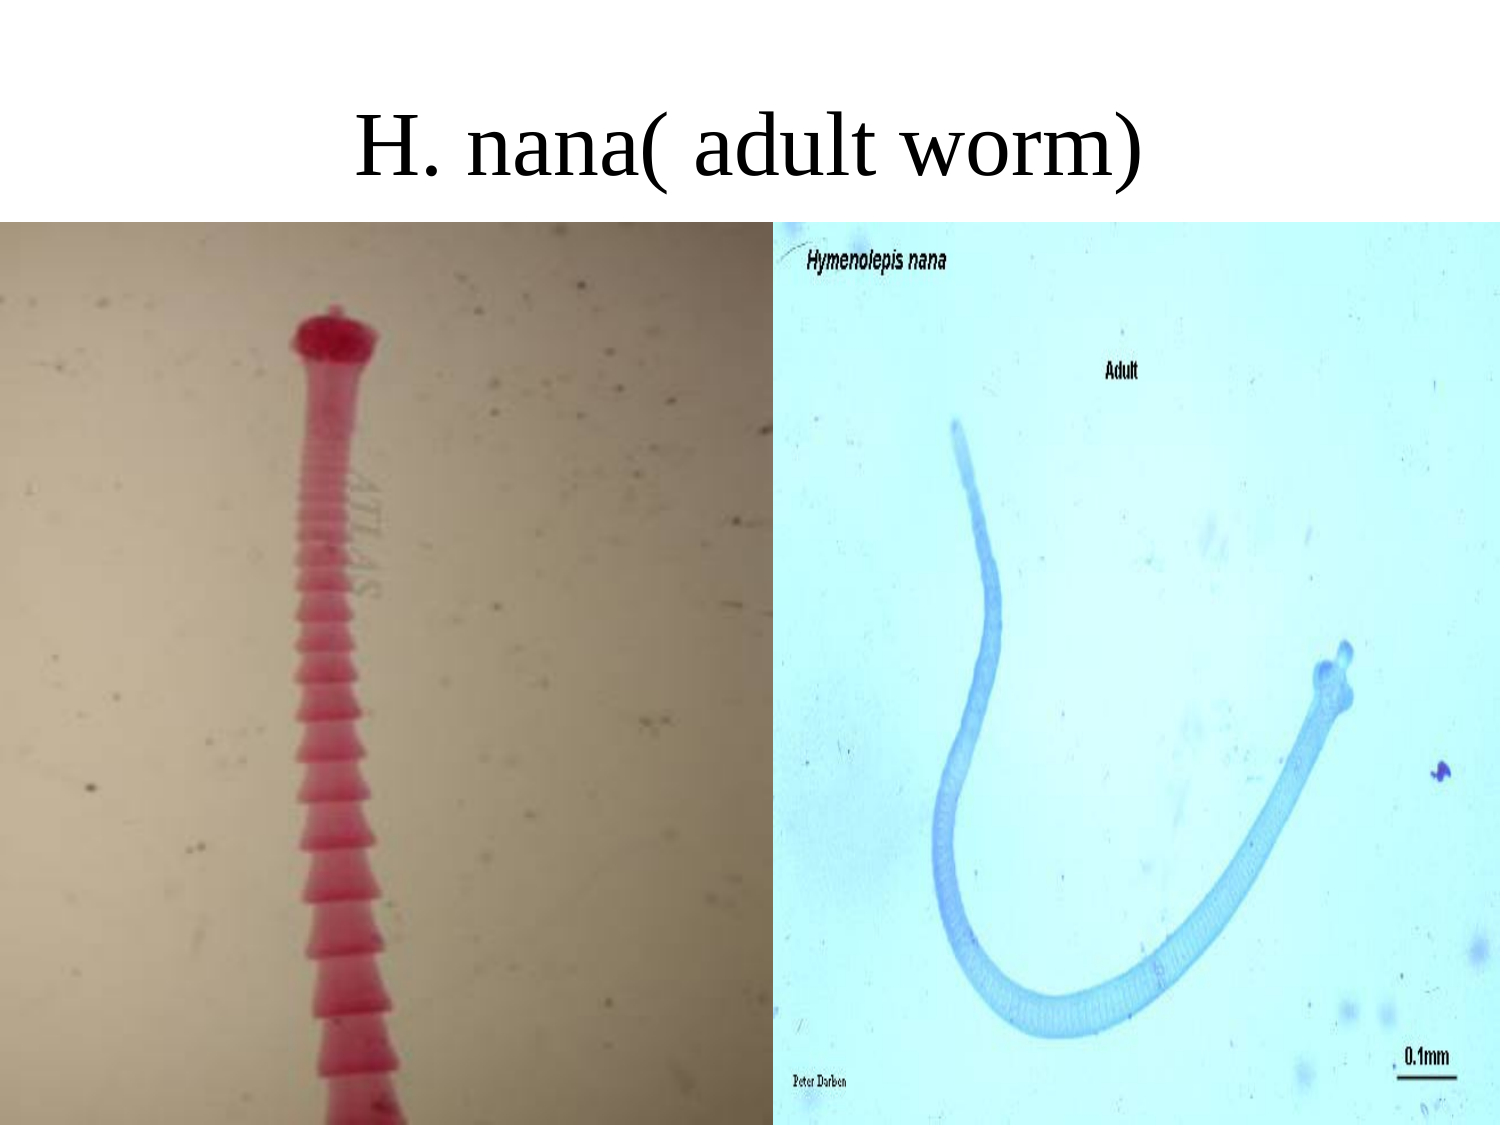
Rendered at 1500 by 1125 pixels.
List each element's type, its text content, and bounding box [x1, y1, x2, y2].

picture [0, 222, 1500, 1125]
title H. nana( adult worm) [75, 45, 1425, 220]
